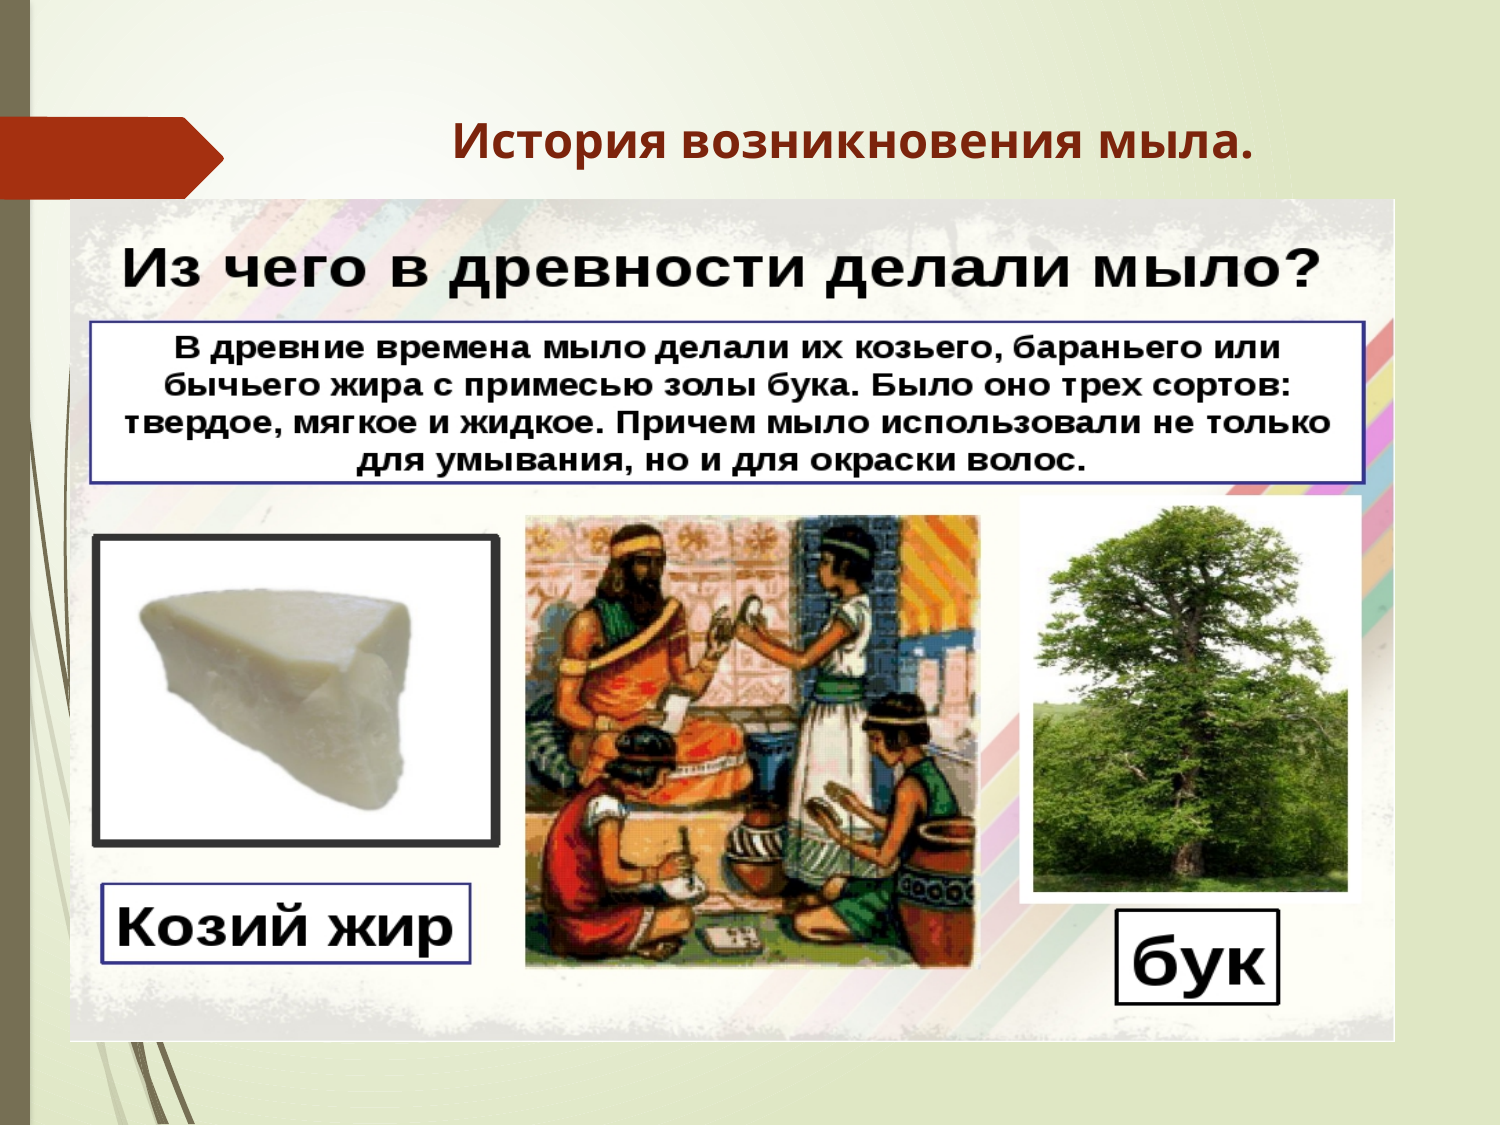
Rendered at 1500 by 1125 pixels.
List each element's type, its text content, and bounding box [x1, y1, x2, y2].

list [70, 198, 1395, 1042]
title История возникновения мыла. [319, 102, 1400, 235]
